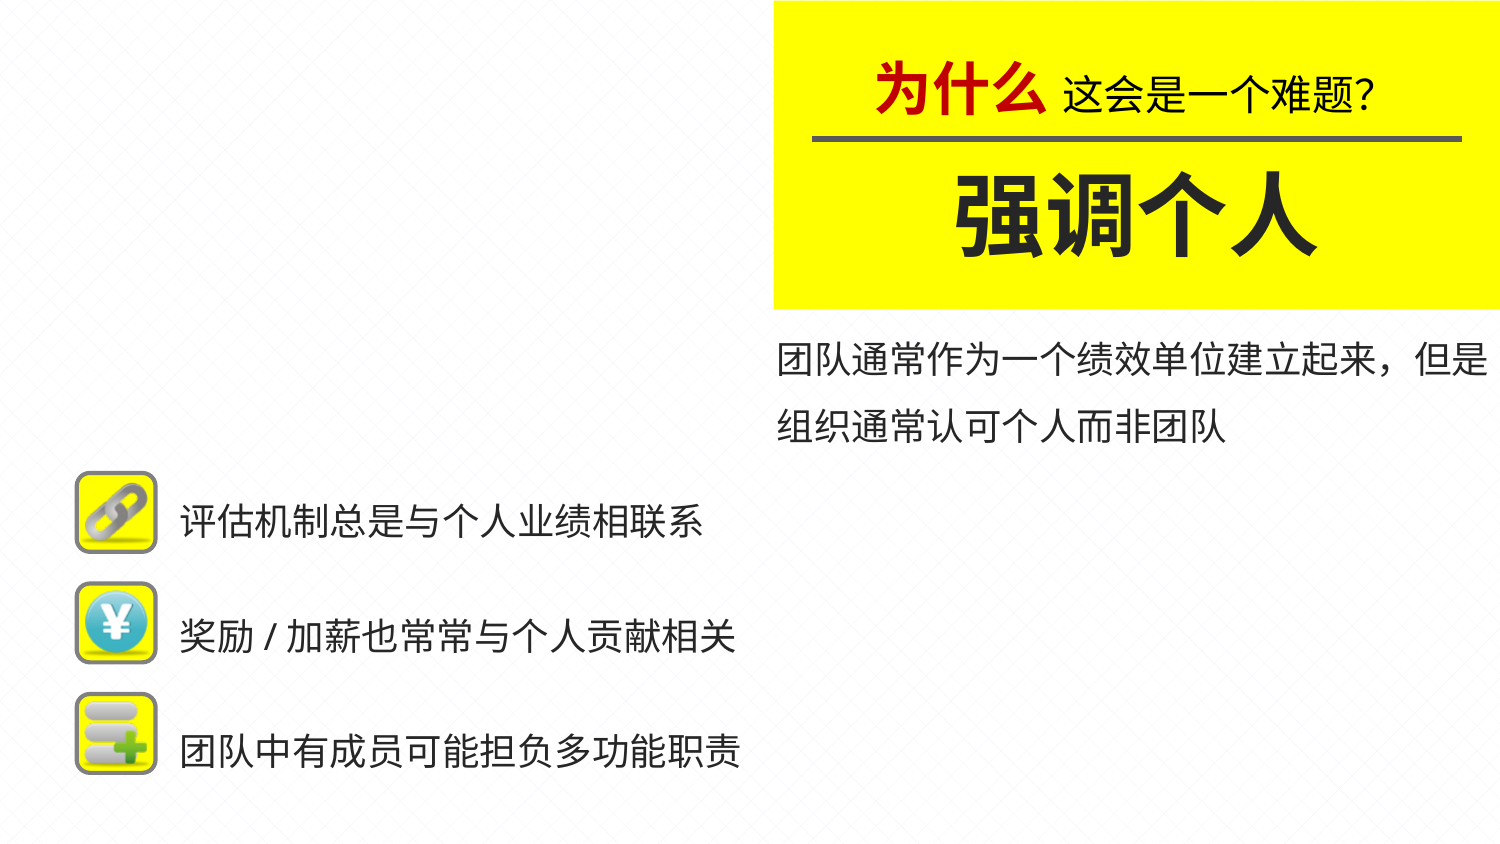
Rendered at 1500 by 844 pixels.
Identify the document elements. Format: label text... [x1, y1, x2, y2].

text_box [773, 0, 1500, 310]
text_box 团队通常作为一个绩效单位建立起来，但是组织通常认可个人而非团队 [761, 305, 1500, 456]
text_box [76, 445, 1028, 784]
